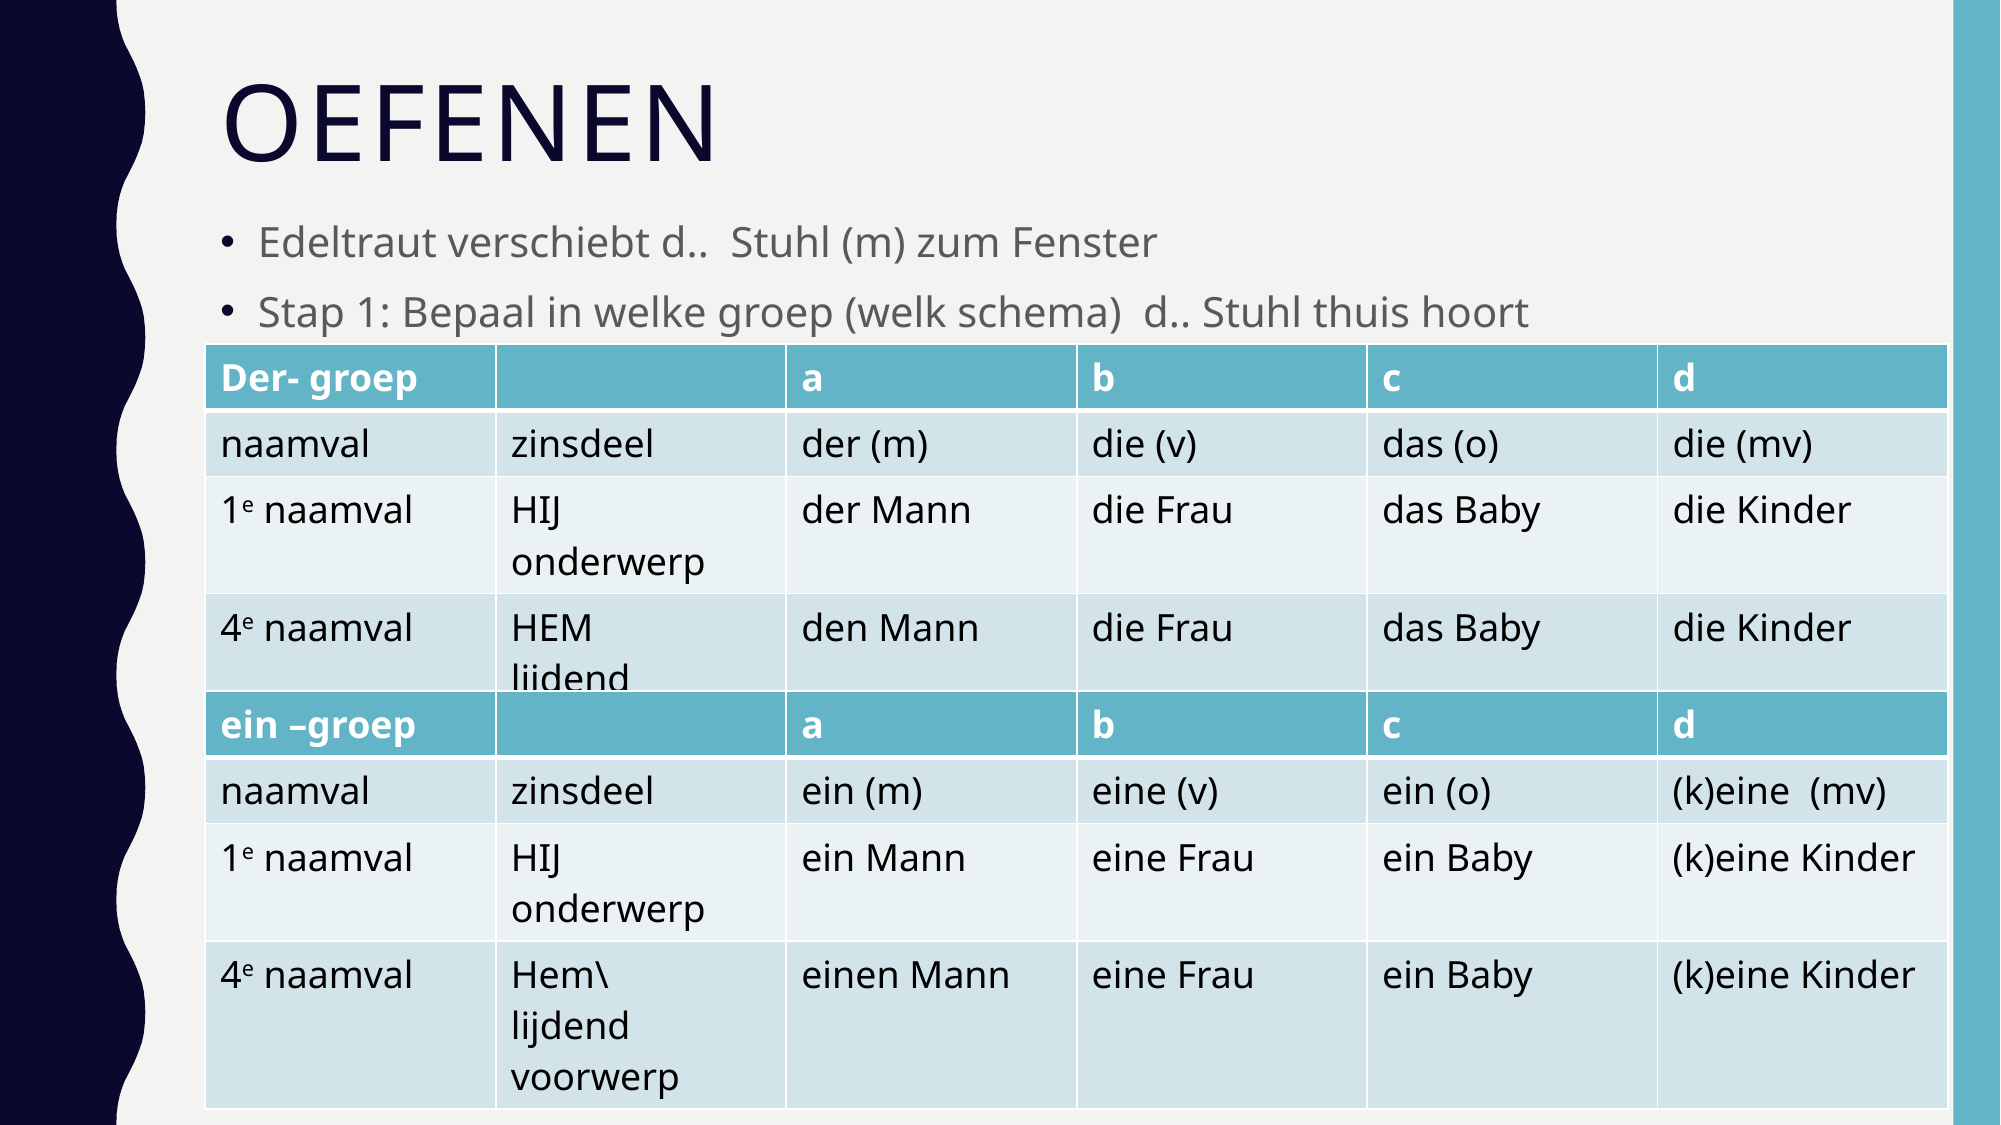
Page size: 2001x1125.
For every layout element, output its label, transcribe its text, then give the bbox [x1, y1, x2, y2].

table_cell der (m) [787, 413, 1076, 476]
table_cell der Mann [787, 477, 1076, 593]
table_cell 4e naamval [206, 594, 495, 690]
table_header [497, 345, 785, 408]
table_cell 1e naamval [206, 477, 495, 593]
table_cell ein (m) [787, 760, 1076, 823]
table_cell die Kinder [1658, 594, 1947, 690]
table_cell eine (v) [1078, 760, 1366, 823]
table_cell eine Frau [1078, 824, 1366, 940]
list Edeltraut verschiebt d.. Stuhl (m) zum Fenster Stap 1: Bepaal in welke groep (welk schema) d.. Stuhl thuis hoort [205, 203, 1875, 343]
table_cell einen Mann [787, 942, 1076, 1108]
table_cell (k)eine (mv) [1658, 760, 1947, 823]
table_cell die Frau [1078, 594, 1366, 690]
table_header d [1658, 692, 1947, 755]
table_header Der- groep [206, 345, 495, 408]
table_cell 4e naamval [206, 942, 495, 1108]
table_cell zinsdeel [497, 413, 785, 476]
table_cell das (o) [1368, 413, 1657, 476]
table_cell HIJ onderwerp [497, 824, 785, 940]
table_cell das Baby [1368, 594, 1657, 690]
table_header c [1368, 345, 1657, 408]
table_header c [1368, 692, 1657, 755]
table_cell ein (o) [1368, 760, 1657, 823]
table_cell ein Baby [1368, 942, 1657, 1108]
table_cell (k)eine Kinder [1658, 942, 1947, 1108]
table_cell die Frau [1078, 477, 1366, 593]
table_header b [1078, 692, 1366, 755]
title oefenen [205, 62, 1875, 203]
table_cell die (mv) [1658, 413, 1947, 476]
table_cell naamval [206, 760, 495, 823]
table_cell Hem\ lijdend voorwerp [497, 942, 785, 1108]
table_cell ein Mann [787, 824, 1076, 940]
table_header d [1658, 345, 1947, 408]
table_cell HEM lijdend voorwerp [497, 594, 785, 690]
table_header ein –groep [206, 692, 495, 755]
table_cell zinsdeel [497, 760, 785, 823]
table_header b [1078, 345, 1366, 408]
table_cell (k)eine Kinder [1658, 824, 1947, 940]
table_header [497, 692, 785, 755]
table_cell naamval [206, 413, 495, 476]
table_header a [787, 345, 1076, 408]
table_cell den Mann [787, 594, 1076, 690]
table_cell das Baby [1368, 477, 1657, 593]
table_header a [787, 692, 1076, 755]
table_cell HIJ onderwerp [497, 477, 785, 593]
table_cell 1e naamval [206, 824, 495, 940]
table_cell eine Frau [1078, 942, 1366, 1108]
table_cell die Kinder [1658, 477, 1947, 593]
table_cell die (v) [1078, 413, 1366, 476]
table_cell ein Baby [1368, 824, 1657, 940]
